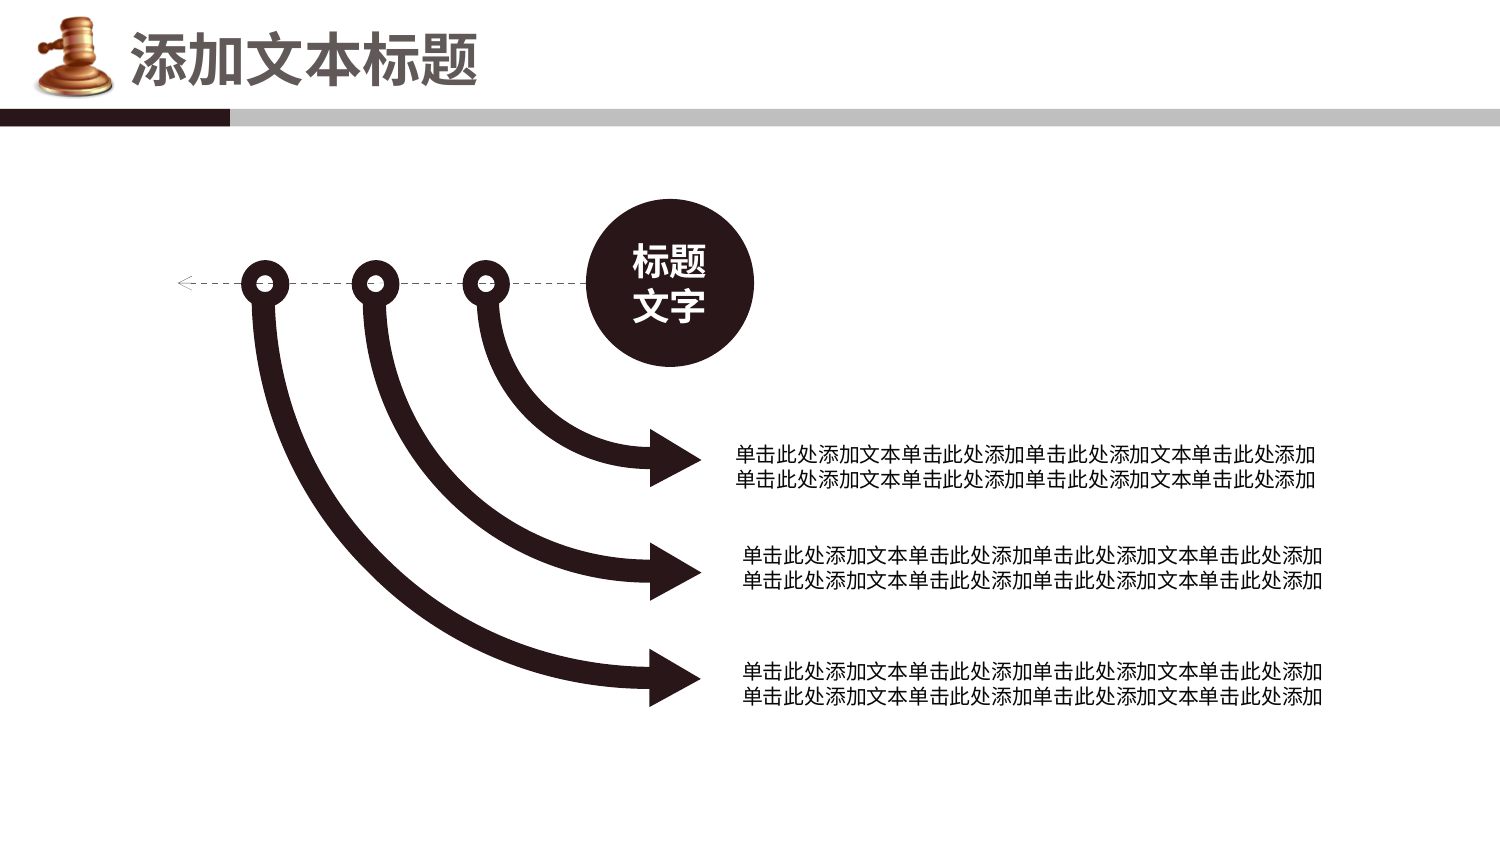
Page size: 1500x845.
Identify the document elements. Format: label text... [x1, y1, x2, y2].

text_box 标题文字 [585, 198, 755, 367]
picture [31, 15, 115, 99]
text_box [241, 260, 290, 308]
text_box [177, 275, 196, 291]
text_box [462, 260, 510, 308]
text_box 单击此处添加文本单击此处添加单击此处添加文本单击此处添加 单击此处添加文本单击此处添加单击此处添加文本单击此处添加 [727, 535, 1478, 600]
text_box 添加文本标题 [114, 15, 969, 101]
text_box [476, 304, 702, 488]
text_box [0, 108, 231, 127]
text_box 单击此处添加文本单击此处添加单击此处添加文本单击此处添加 单击此处添加文本单击此处添加单击此处添加文本单击此处添加 [727, 651, 1478, 716]
text_box [251, 304, 701, 708]
text_box [351, 260, 400, 308]
text_box [231, 108, 1500, 127]
text_box 单击此处添加文本单击此处添加单击此处添加文本单击此处添加 单击此处添加文本单击此处添加单击此处添加文本单击此处添加 [720, 433, 1471, 499]
text_box [362, 304, 702, 601]
